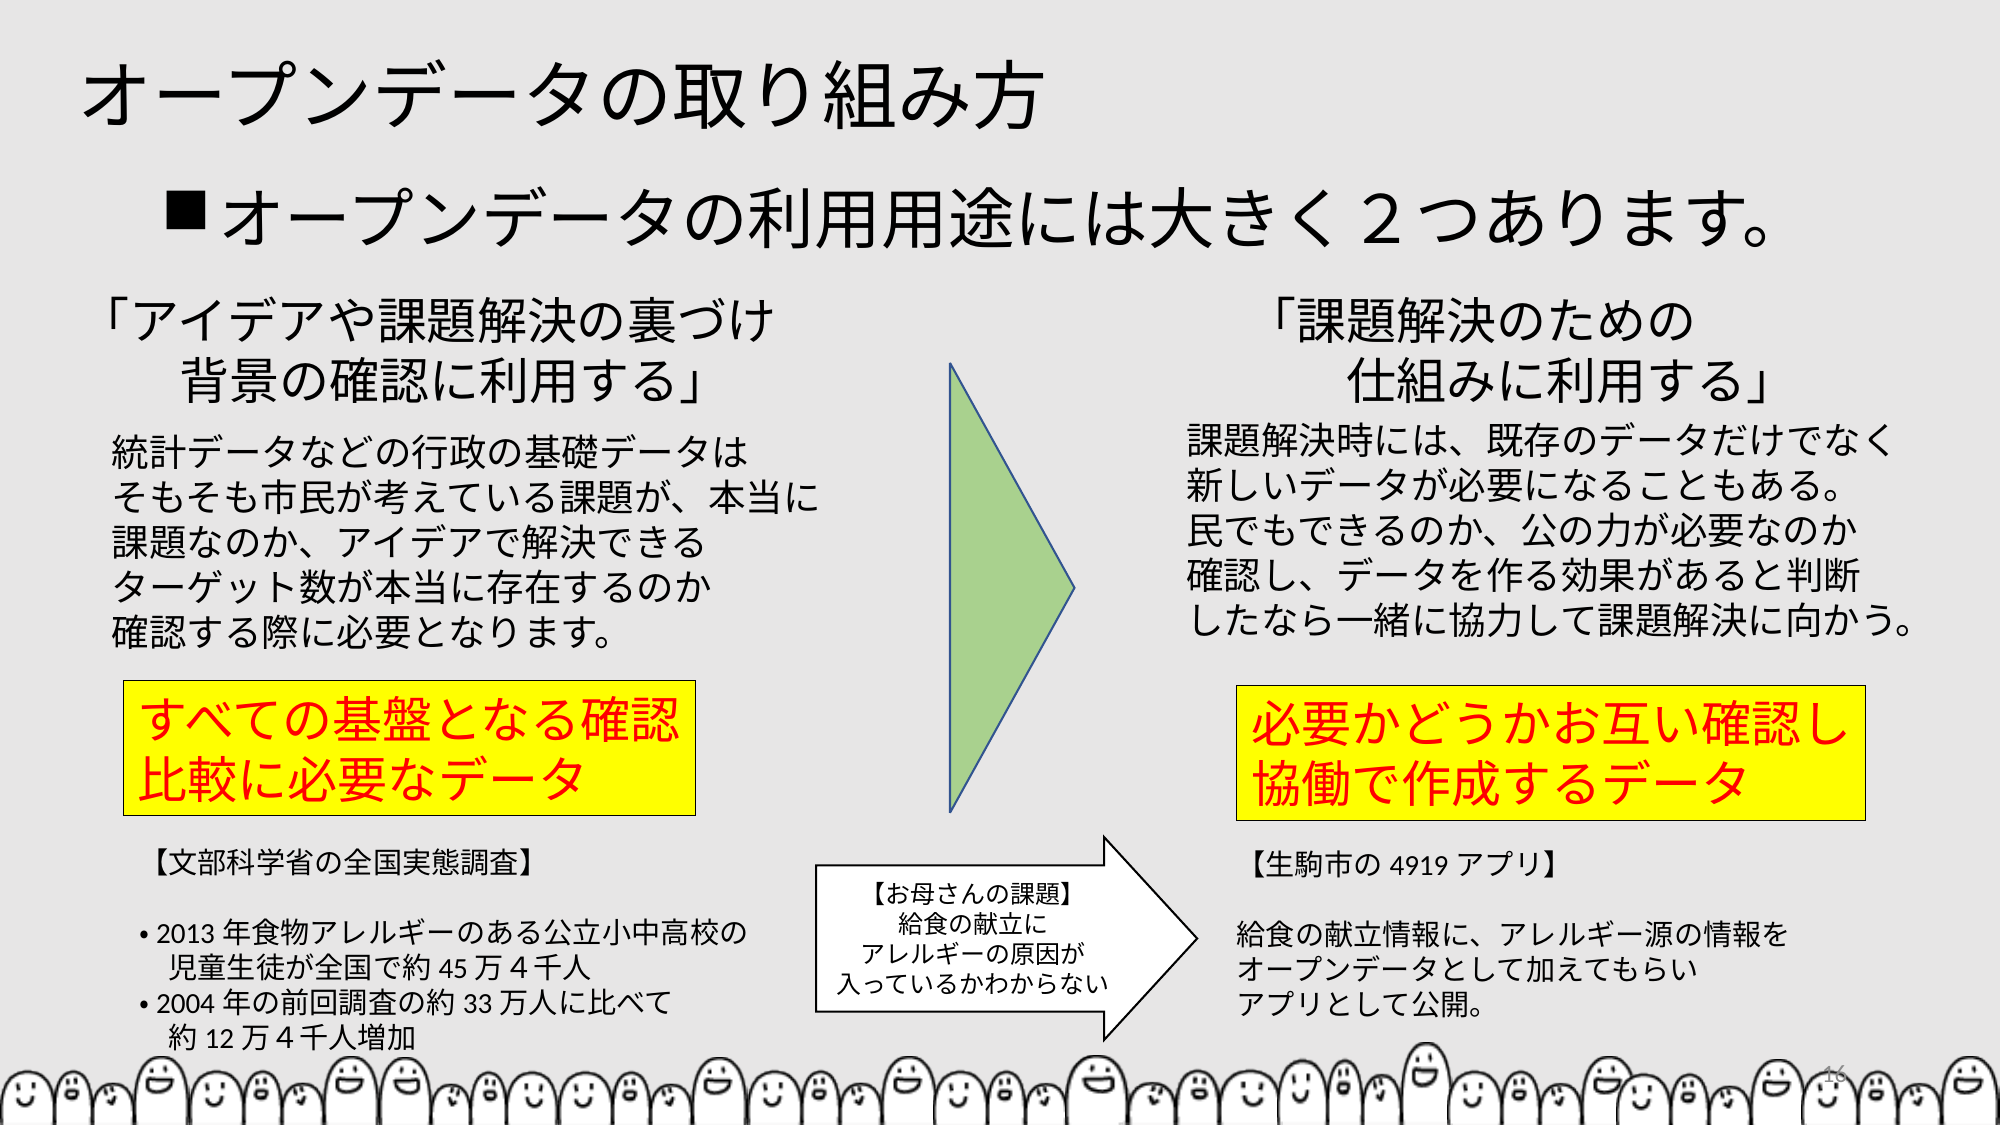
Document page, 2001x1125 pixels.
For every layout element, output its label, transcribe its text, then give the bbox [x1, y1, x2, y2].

text_box 「課題解決のための 仕組みに利用する」 [1231, 282, 1812, 409]
text_box 【生駒市の4919アプリ】 給食の献立情報に、アレルギー源の情報を オープンデータとして加えてもらい アプリとして公開。 [1221, 838, 1807, 1029]
text_box 「アイデアや課題解決の裏づけ 背景の確認に利用する」 [64, 282, 792, 417]
text_box 【文部科学省の全国実態調査】 ・2013年食物アレルギーのある公立小中高校の 児童生徒が全国で約45万４千人 ・2004年の前回調査の約33万人に比べて 約12万４千人増加 [124, 836, 764, 1062]
text_box 必要かどうかお互い確認し 協働で作成するデータ [1236, 685, 1866, 821]
slide_number 16 [1412, 1042, 1863, 1103]
title オープンデータの取り組み方 [31, 32, 1969, 167]
picture [0, 1042, 2000, 1125]
text_box 課題解決時には、既存のデータだけでなく 新しいデータが必要になることもある。 民でもできるのか、公の力が必要なのか 確認し、データを作る効果があると判断 したなら一緒に協力して課題解決に向かう。 [1171, 409, 1948, 650]
list オープンデータの利用用途には大きく２つあります。 [116, 178, 1969, 1022]
text_box すべての基盤となる確認 比較に必要なデータ [123, 680, 696, 816]
text_box 【お母さんの課題】 給食の献立に アレルギーの原因が 入っているかわからない [815, 834, 1199, 1043]
text_box 統計データなどの行政の基礎データは そもそも市民が考えている課題が、本当に 課題なのか、アイデアで解決できる ターゲット数が本当に存在するのか 確認する際に必要となります。 [96, 421, 836, 662]
text_box [948, 362, 1076, 814]
